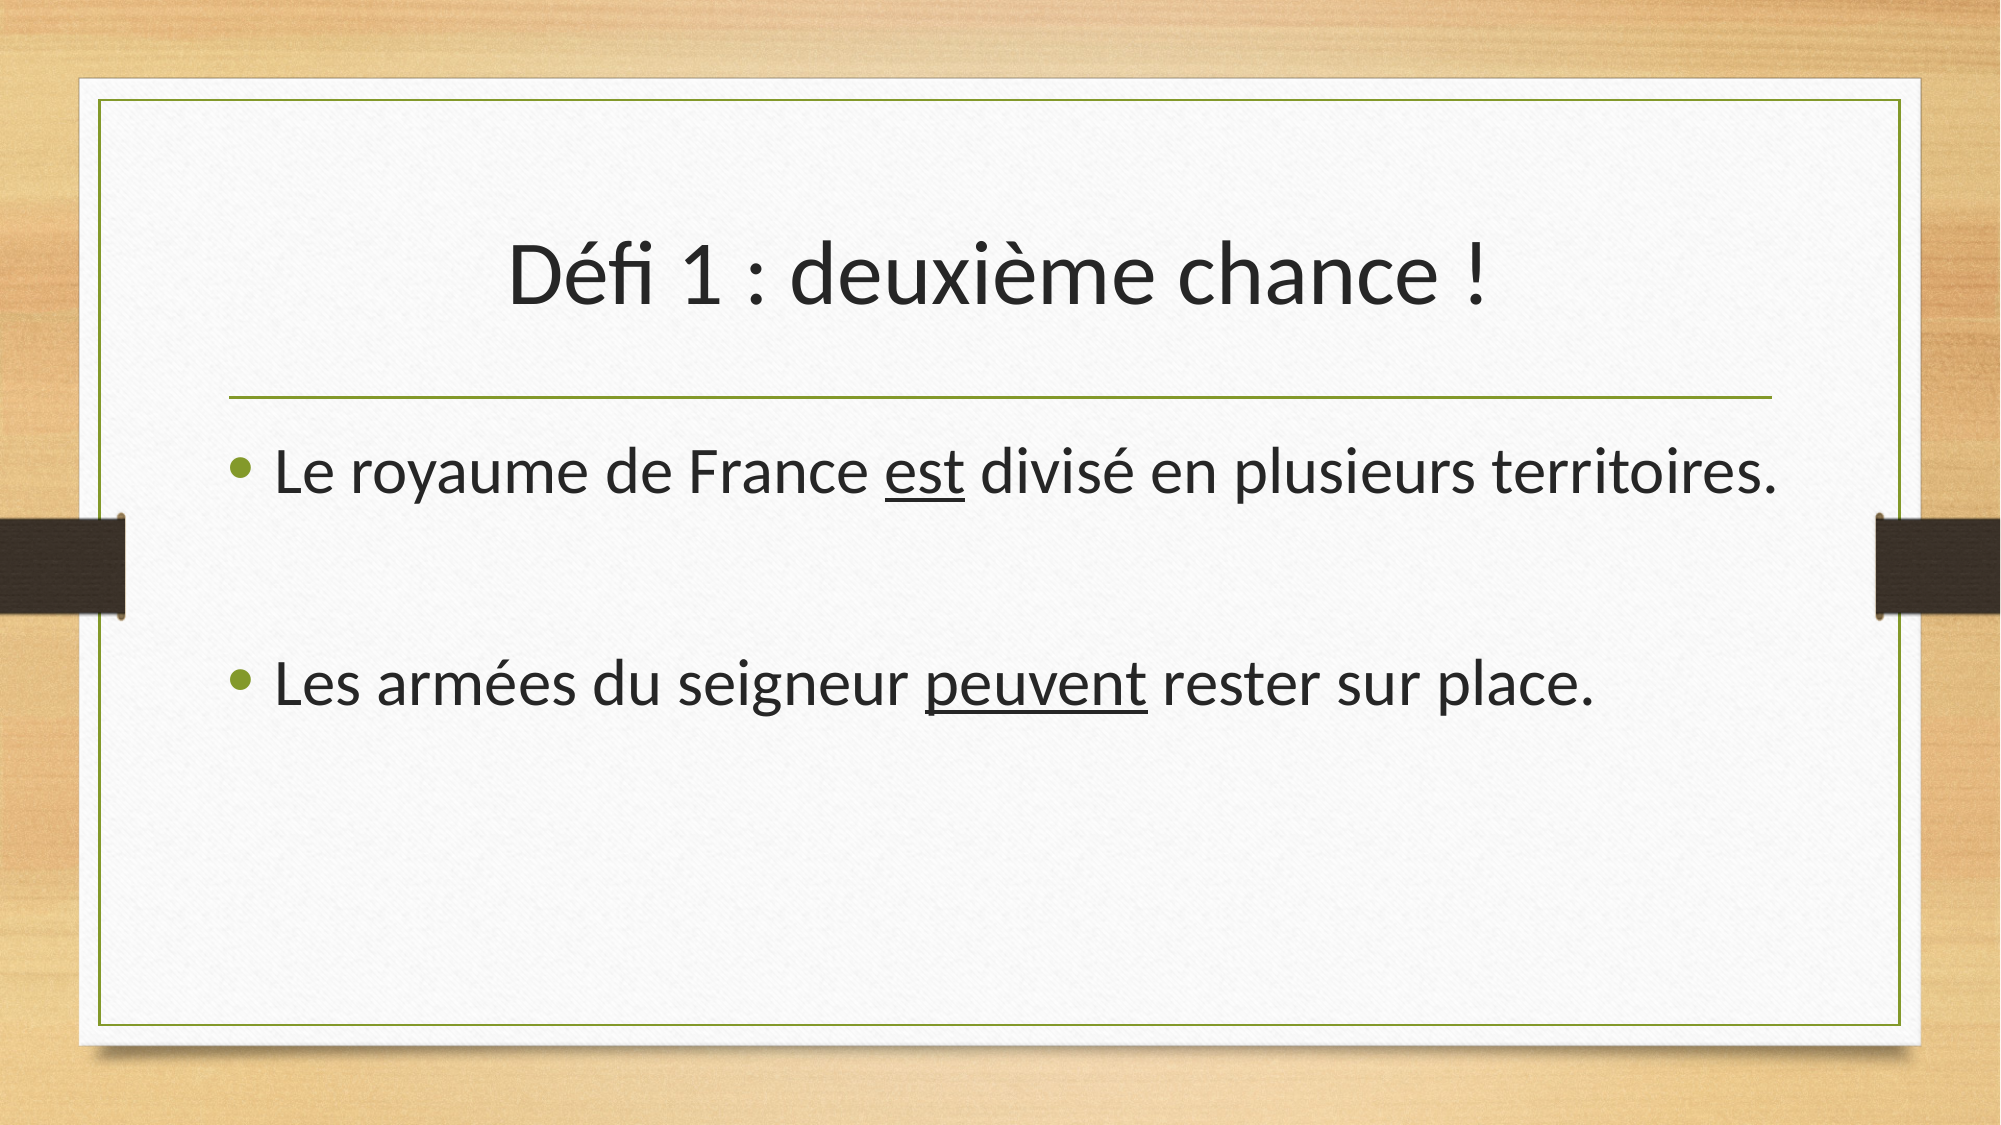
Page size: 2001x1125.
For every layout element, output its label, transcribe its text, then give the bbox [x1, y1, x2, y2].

list Le royaume de France est divisé en plusieurs territoires. Les armées du seigneur peuvent rester sur place. [212, 419, 1818, 964]
title Défi 1 : deuxième chance ! [212, 161, 1788, 375]
picture [0, 0, 2001, 1125]
